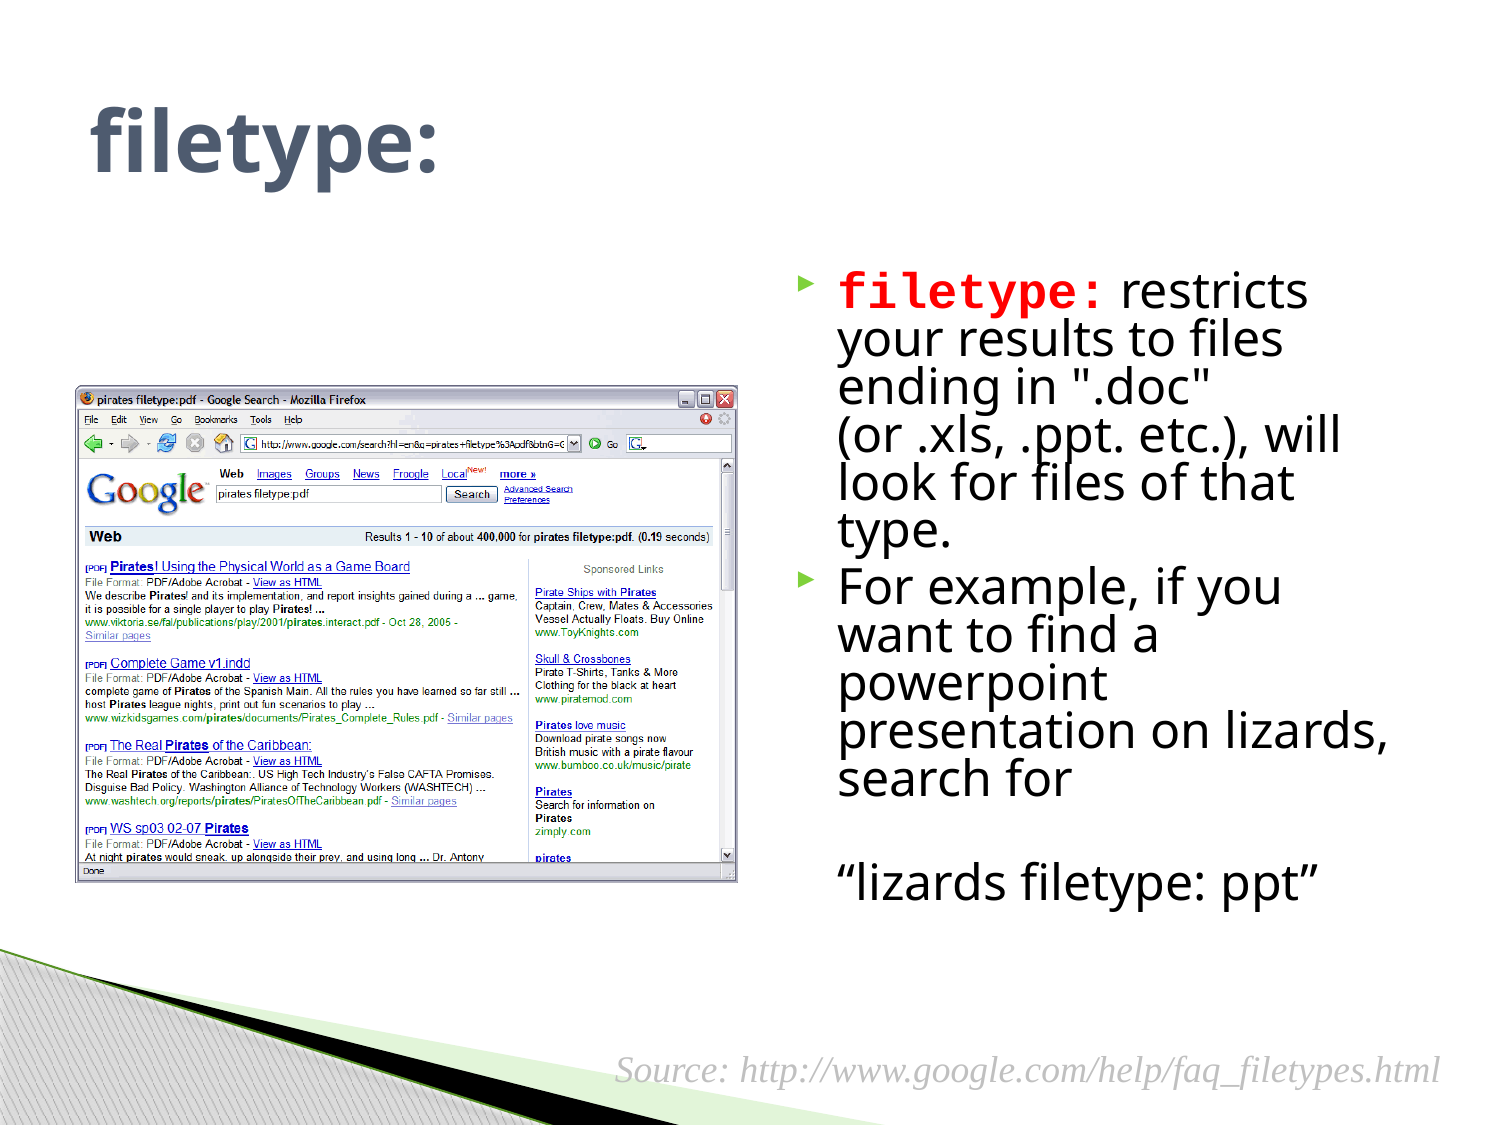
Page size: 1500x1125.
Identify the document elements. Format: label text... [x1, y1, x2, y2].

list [74, 384, 738, 883]
text_box Source: http://www.google.com/help/faq_filetypes.html [600, 1037, 1475, 1098]
title filetype: [75, 45, 1425, 233]
list filetype: restricts your results to files ending in ".doc" (or .xls, .ppt. etc.), will look for files of that type. For example, if you want to find a powerpoint presentation on lizards, search for “lizards filetype: ppt” [762, 262, 1425, 1005]
